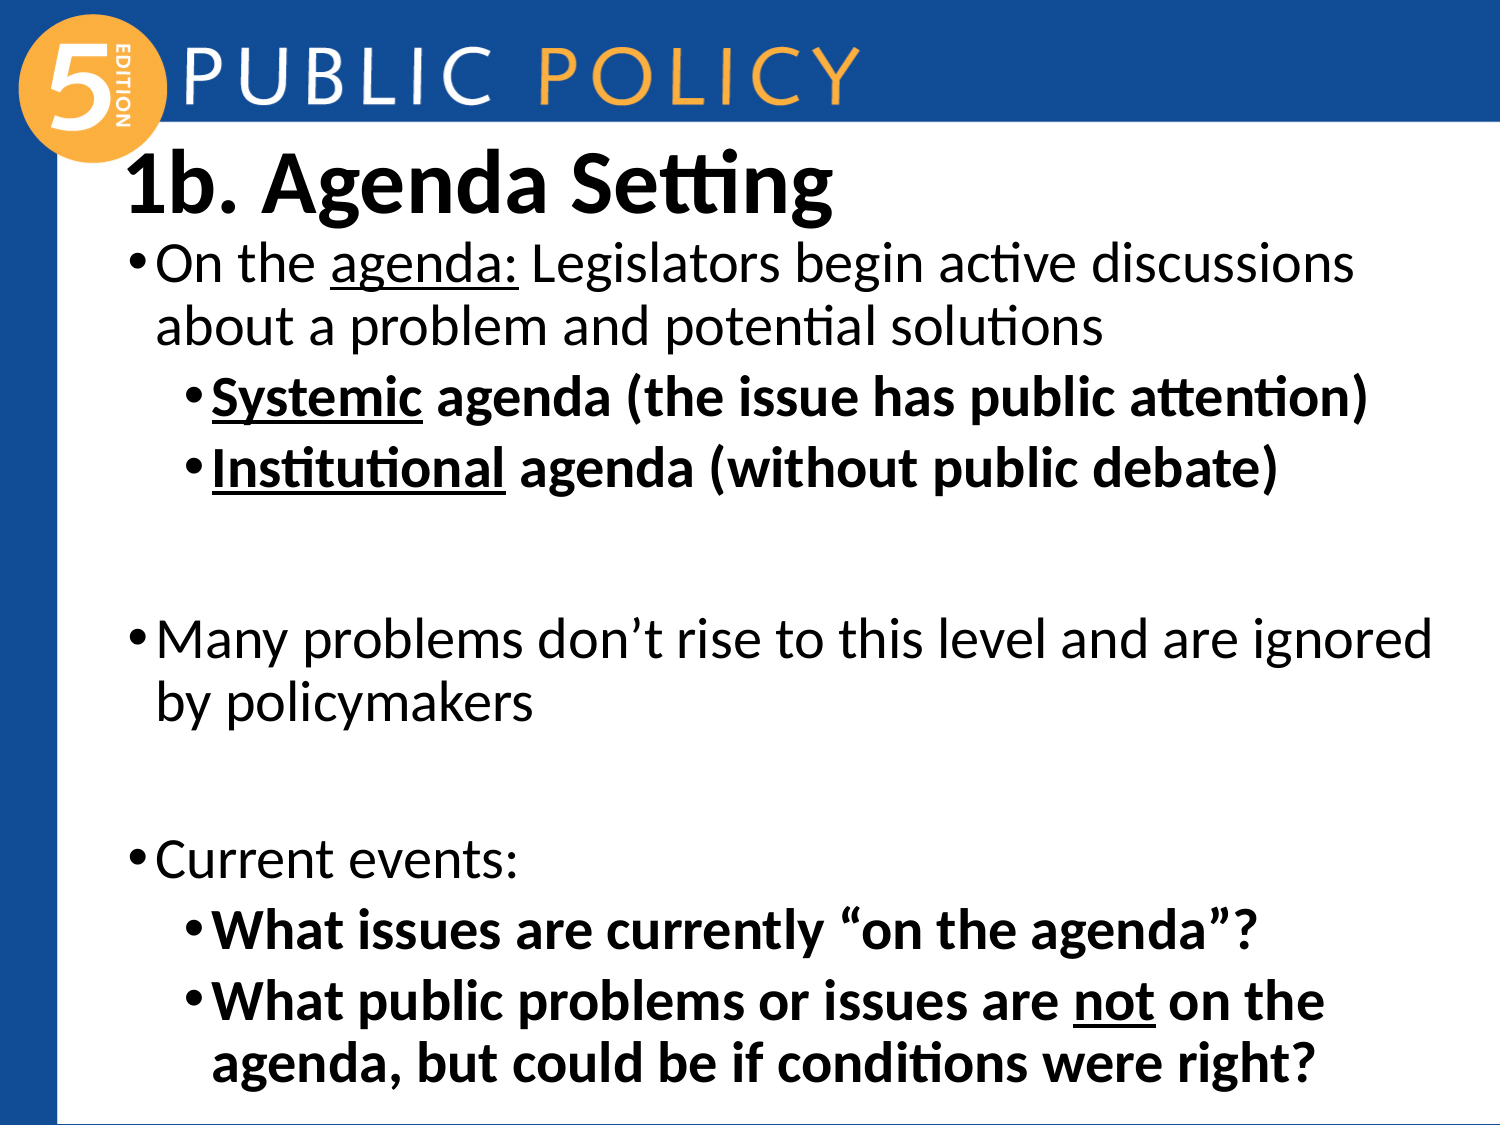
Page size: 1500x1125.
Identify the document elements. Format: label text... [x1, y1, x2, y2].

picture [0, 0, 1500, 1125]
list On the agenda: Legislators begin active discussions about a problem and potential solutions Systemic agenda (the issue has public attention) Institutional agenda (without public debate) Many problems don’t rise to this level and are ignored by policymakers Current events: What issues are currently “on the agenda”? What public problems or issues are not on the agenda, but could be if conditions were right? [112, 224, 1463, 1088]
title 1b. Agenda Setting [106, 75, 1400, 293]
